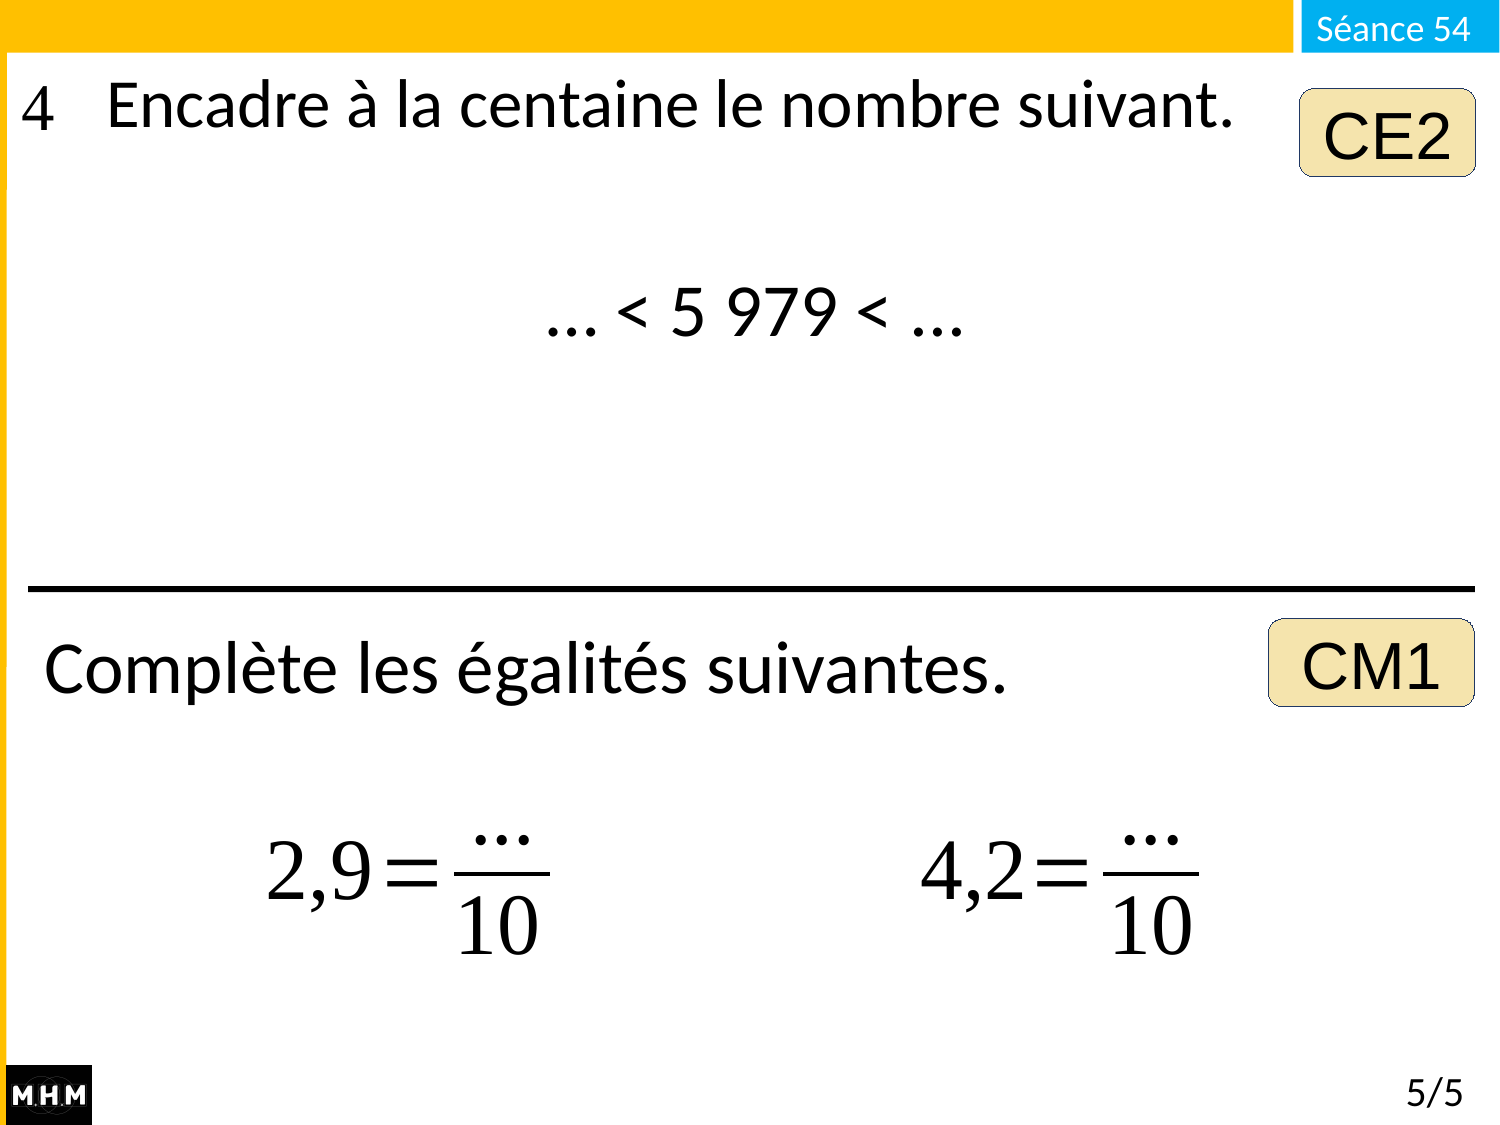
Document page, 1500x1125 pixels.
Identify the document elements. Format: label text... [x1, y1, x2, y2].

text_box Encadre à la centaine le nombre suivant. [91, 60, 1330, 151]
text_box CM1 [1268, 618, 1475, 707]
text_box … < 5 979 < ... [531, 236, 1014, 388]
text_box 5/5 [1371, 1063, 1498, 1123]
picture [6, 1065, 92, 1125]
text_box CE2 [1299, 88, 1476, 177]
text_box Complète les égalités suivantes. [29, 594, 1085, 746]
